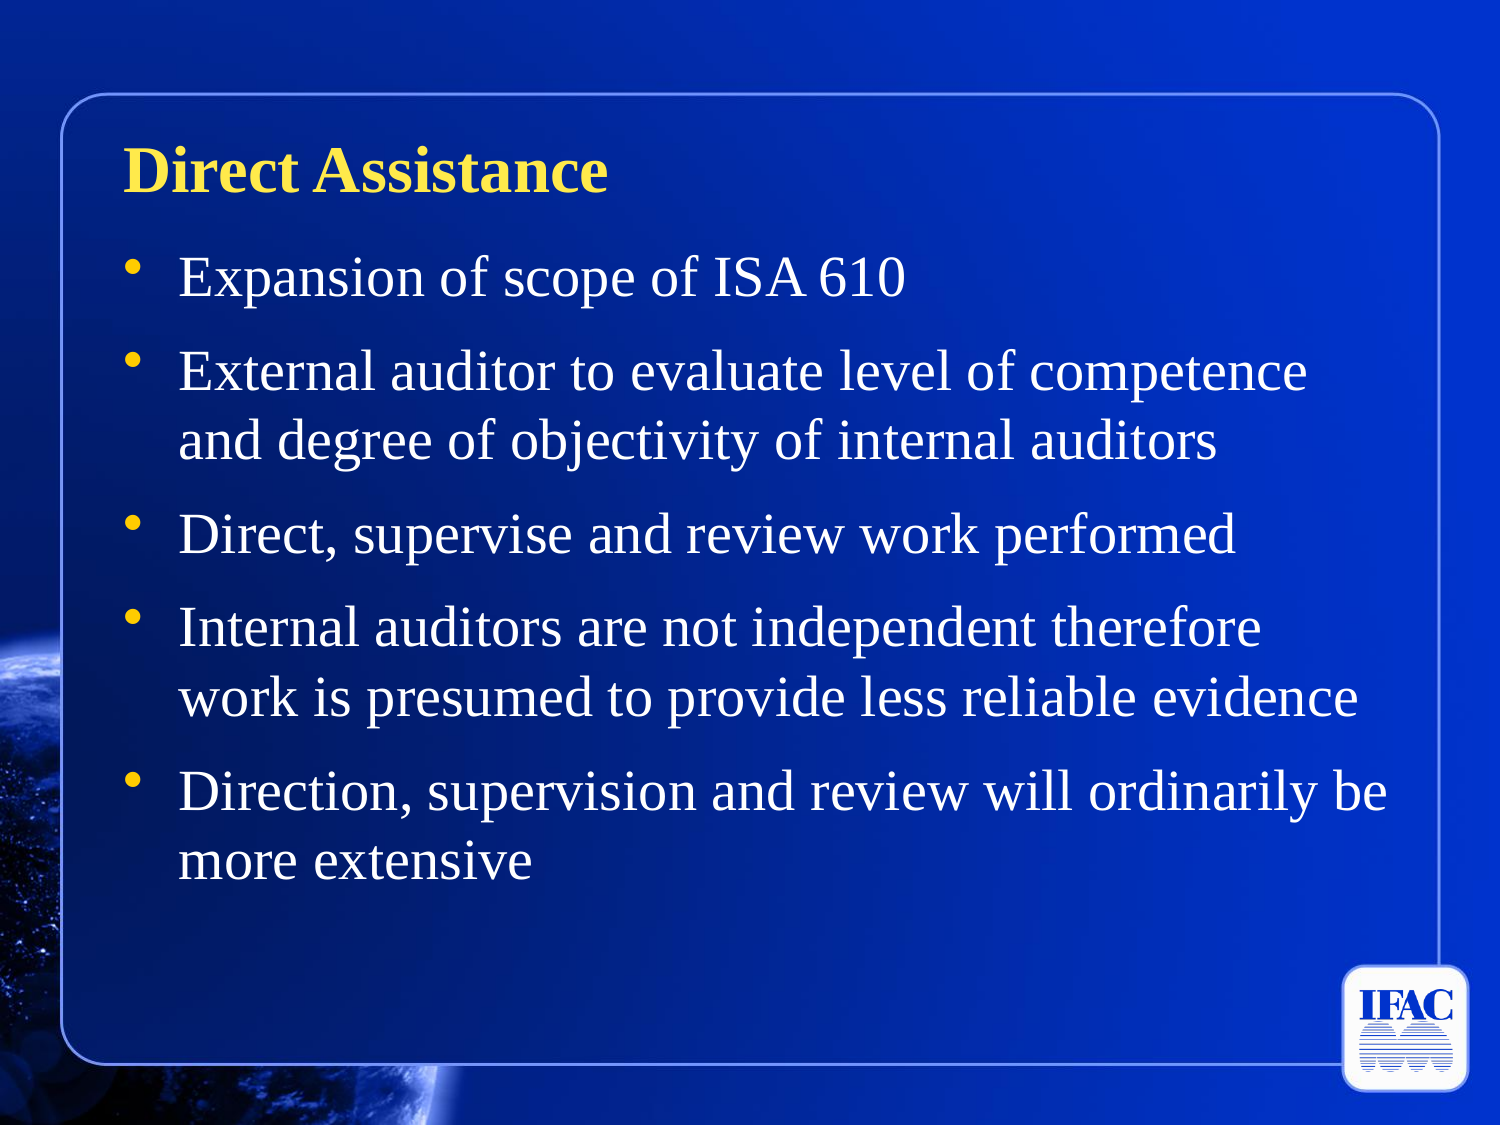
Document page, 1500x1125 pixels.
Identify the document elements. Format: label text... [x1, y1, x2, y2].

list Expansion of scope of ISA 610 External auditor to evaluate level of competence and degree of objectivity of internal auditors Direct, supervise and review work performed Internal auditors are not independent therefore work is presumed to provide less reliable evidence Direction, supervision and review will ordinarily be more extensive [107, 230, 1411, 1048]
picture [0, 0, 1500, 1125]
list Direct Assistance [107, 118, 1411, 215]
